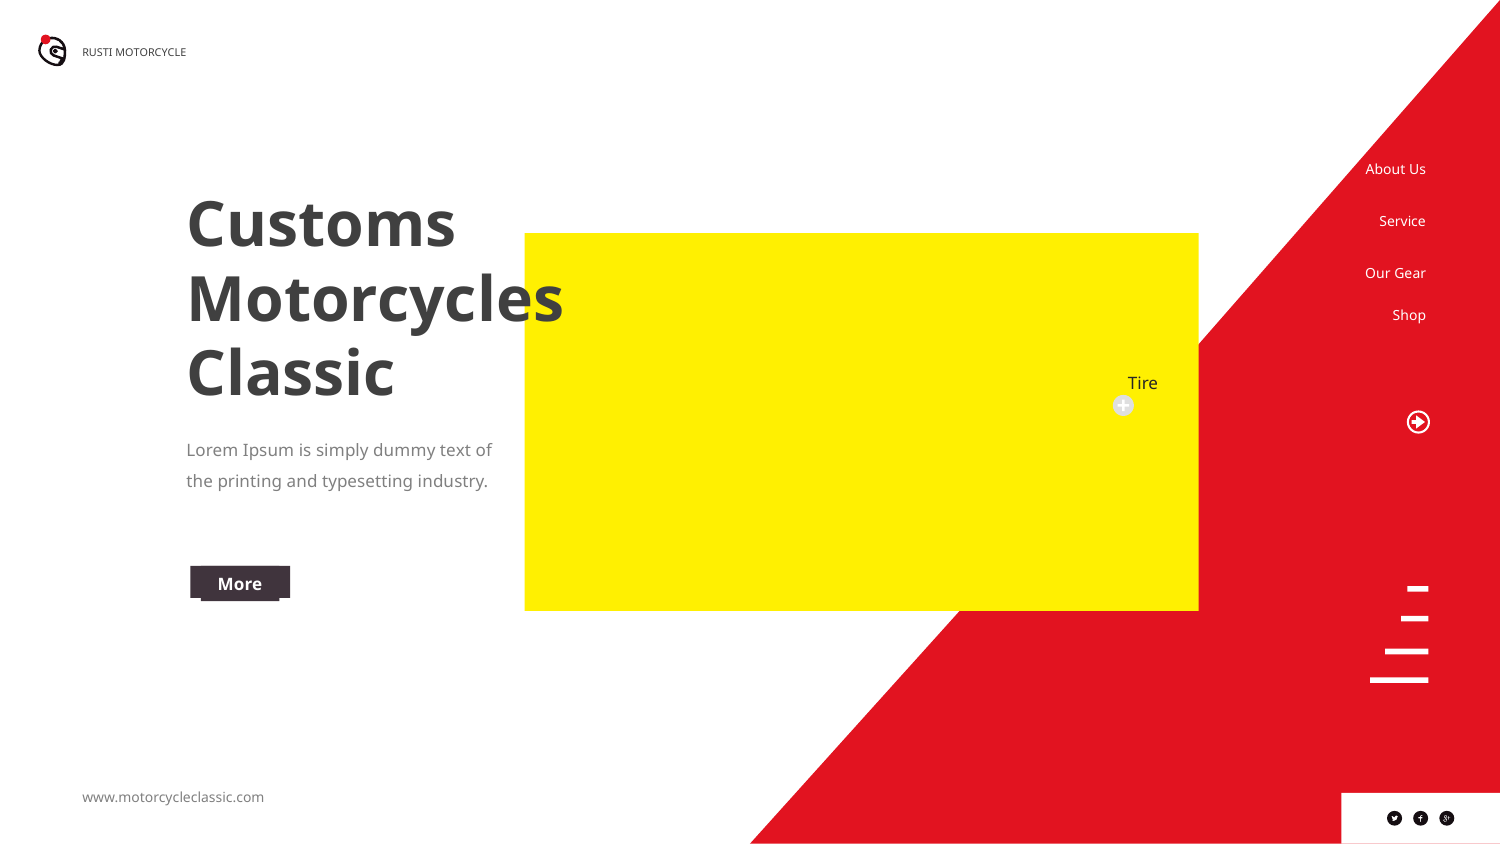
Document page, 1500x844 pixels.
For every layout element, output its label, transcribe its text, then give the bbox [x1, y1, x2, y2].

picture [524, 233, 1199, 611]
text_box Service [1333, 205, 1441, 237]
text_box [38, 34, 298, 67]
text_box About Us [1333, 153, 1441, 185]
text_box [1369, 585, 1429, 683]
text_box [1112, 364, 1183, 416]
text_box www.motorcycleclassic.com [67, 781, 345, 813]
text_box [1407, 411, 1429, 433]
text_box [190, 565, 291, 602]
text_box Our Gear [1333, 256, 1441, 289]
text_box Shop [1333, 299, 1441, 331]
text_box Customs Motorcycles Classic [171, 176, 632, 416]
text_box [1341, 792, 1500, 844]
text_box Lorem Ipsum is simply dummy text of the printing and typesetting industry. [171, 421, 524, 499]
